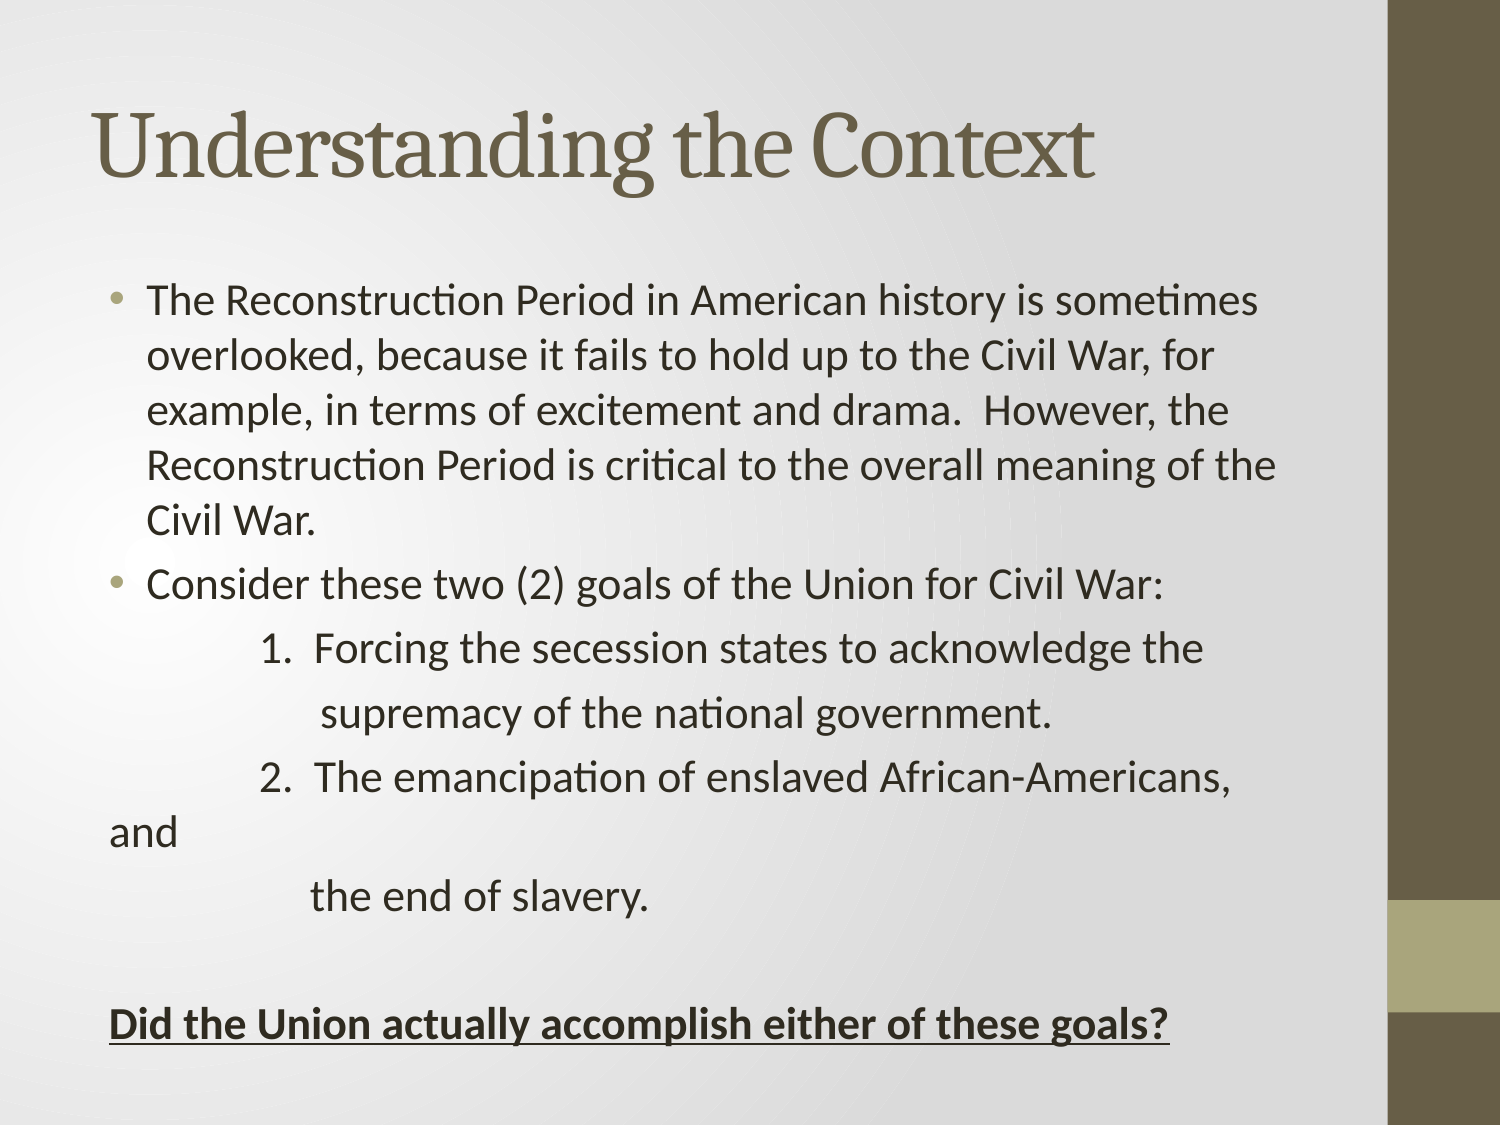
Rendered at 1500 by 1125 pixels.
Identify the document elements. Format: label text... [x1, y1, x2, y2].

list The Reconstruction Period in American history is sometimes overlooked, because it fails to hold up to the Civil War, for example, in terms of excitement and drama. However, the Reconstruction Period is critical to the overall meaning of the Civil War. Consider these two (2) goals of the Union for Civil War: 1. Forcing the secession states to acknowledge the supremacy of the national government. 2. The emancipation of enslaved African-Americans, and the end of slavery. Did the Union actually accomplish either of these goals? [75, 262, 1325, 1050]
title Understanding the Context [75, 45, 1325, 233]
